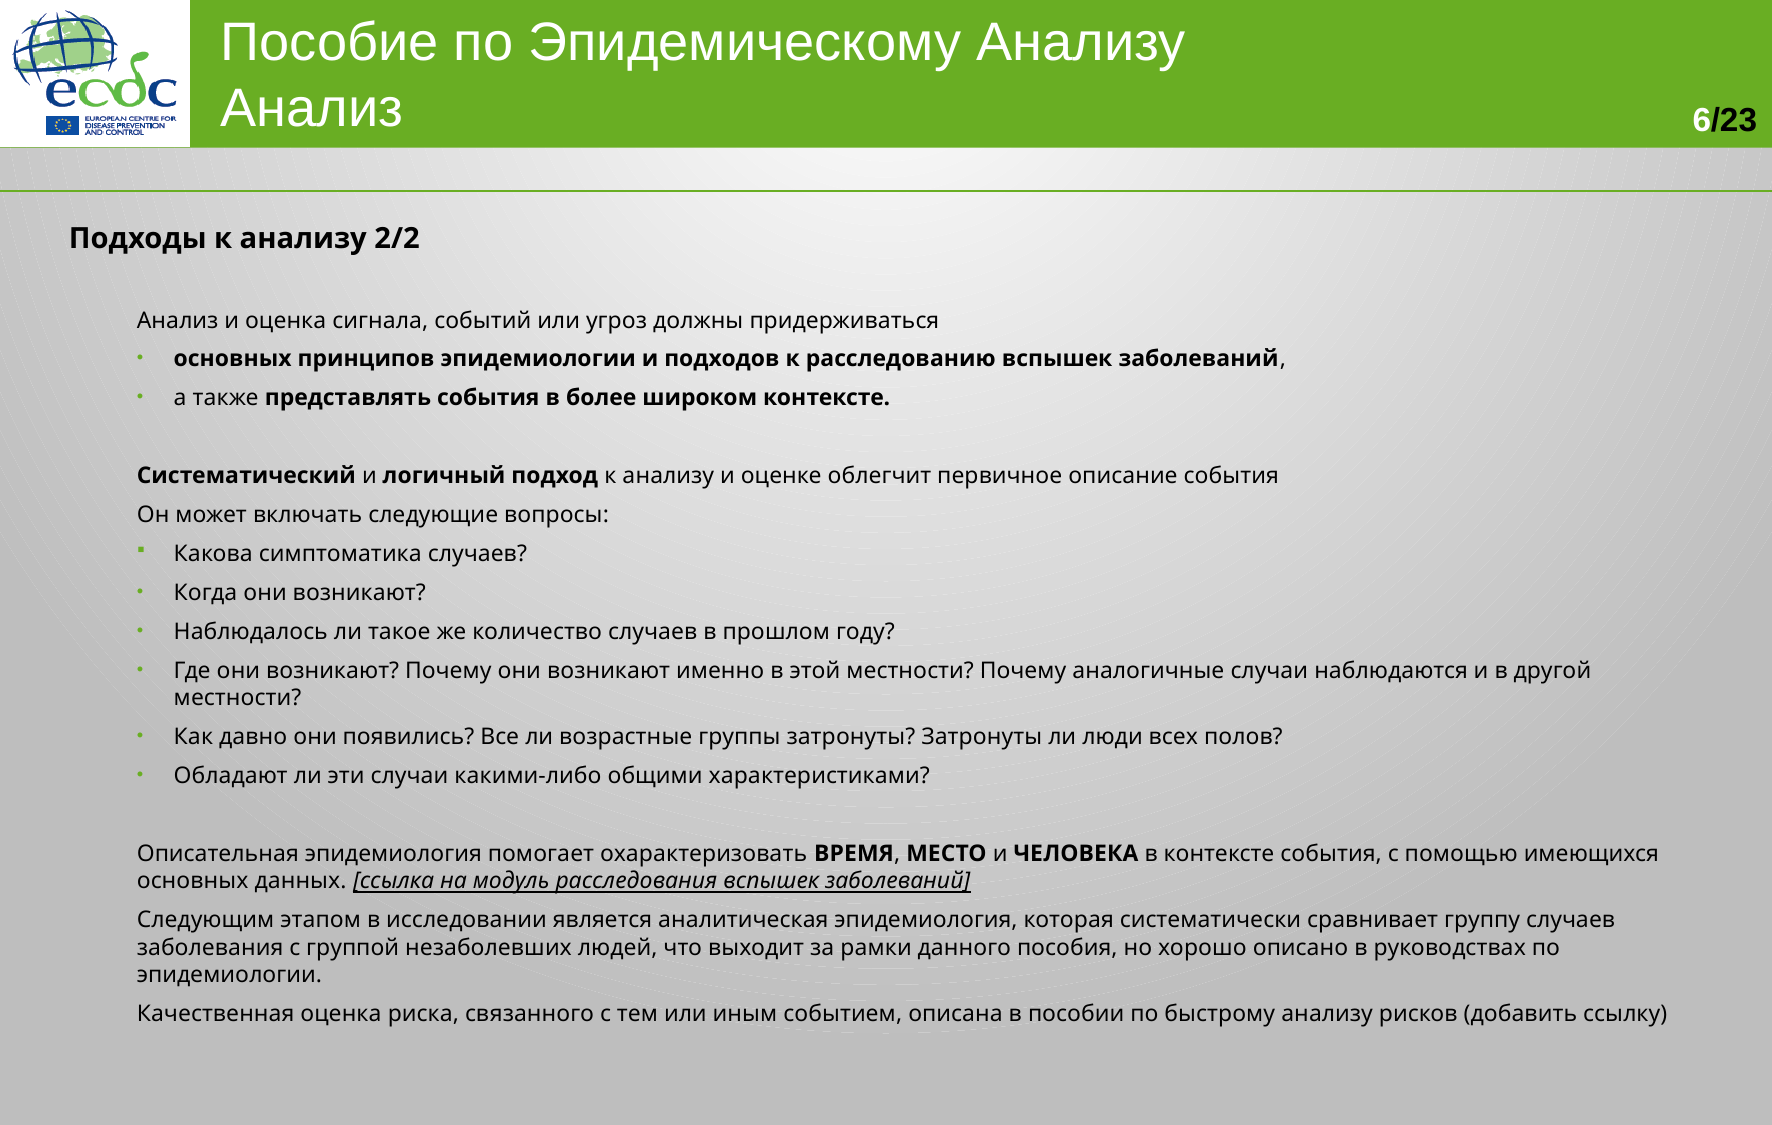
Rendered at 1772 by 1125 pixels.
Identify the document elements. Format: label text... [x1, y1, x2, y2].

text_box Подходы к анализу 2/2 Анализ и оценка сигнала, событий или угроз должны придерживаться основных принципов эпидемиологии и подходов к расследованию вспышек заболеваний, а также представлять события в более широком контексте. Систематический и логичный подход к анализу и оценке облегчит первичное описание события Он может включать следующие вопросы: Какова симптоматика случаев? Когда они возникают? Наблюдалось ли такое же количество случаев в прошлом году? Где они возникают? Почему они возникают именно в этой местности? Почему аналогичные случаи наблюдаются и в другой местности? Как давно они появились? Все ли возрастные группы затронуты? Затронуты ли люди всех полов? Обладают ли эти случаи какими-либо общими характеристиками? Описательная эпидемиология помогает охарактеризовать ВРЕМЯ, МЕСТО и ЧЕЛОВЕКА в контексте события, с помощью имеющихся основных данных. [ссылка на модуль расследования вспышек заболеваний] Следующим этапом в исследовании является аналитическая эпидемиология, которая систематически сравнивает группу случаев заболевания с группой незаболевших людей, что выходит за рамки данного пособия, но хорошо описано в руководствах по эпидемиологии. Качественная оценка риска, связанного с тем или иным событием, описана в пособии по быстрому анализу рисков (добавить ссылку) [54, 212, 1714, 1125]
picture [0, 0, 190, 147]
